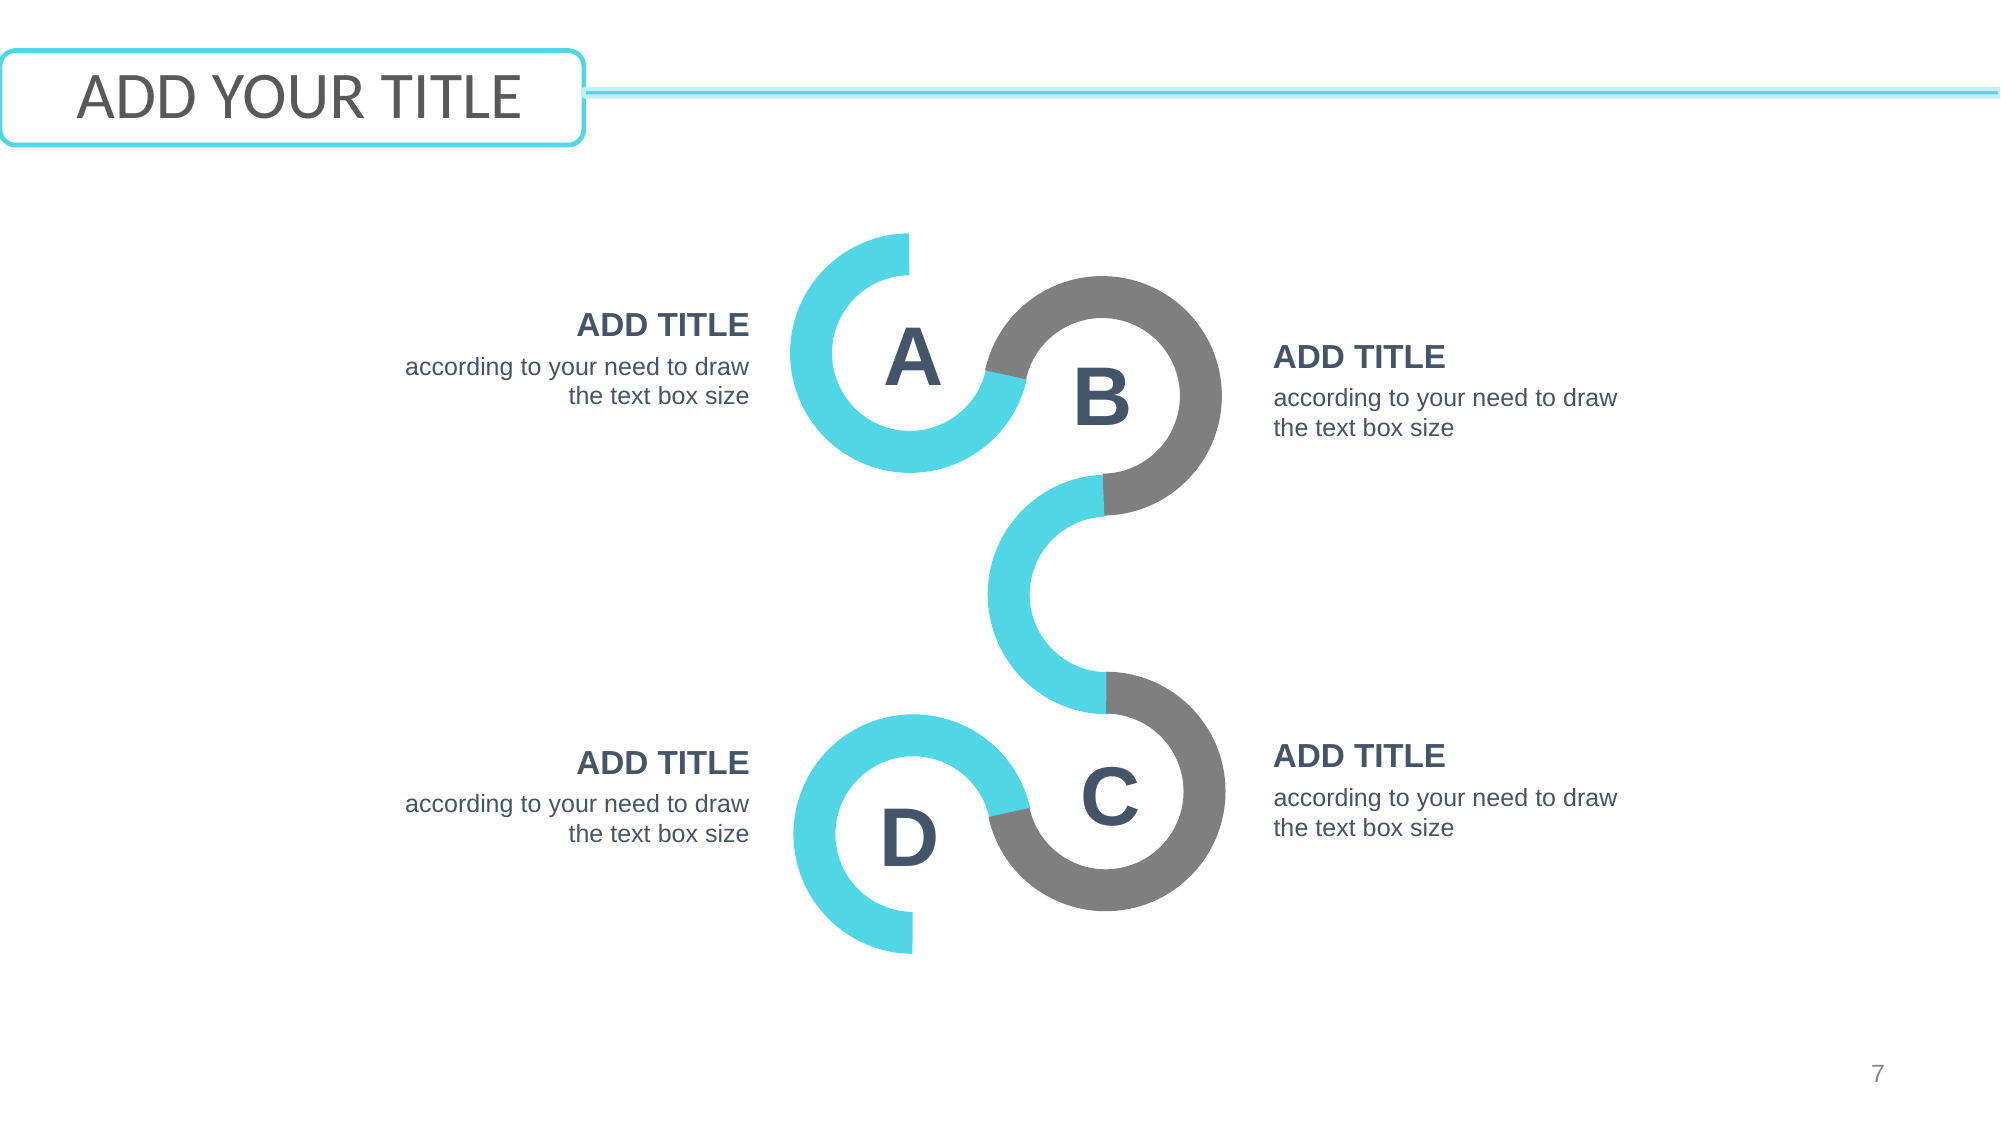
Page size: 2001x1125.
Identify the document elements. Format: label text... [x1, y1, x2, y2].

text_box ADD TITLE [1272, 335, 1594, 376]
text_box according to your need to draw the text box size [366, 349, 750, 410]
text_box ADD YOUR TITLE [61, 45, 538, 140]
text_box according to your need to draw the text box size [1273, 781, 1657, 842]
text_box B [1058, 335, 1148, 450]
text_box ADD TITLE [429, 741, 750, 782]
text_box according to your need to draw the text box size [366, 787, 750, 848]
text_box according to your need to draw the text box size [1273, 381, 1657, 442]
text_box A [868, 295, 959, 410]
text_box [987, 474, 1109, 715]
slide_number 7 [1433, 1042, 1900, 1103]
text_box [790, 233, 1027, 473]
text_box [793, 714, 1031, 954]
text_box ADD TITLE [1272, 734, 1594, 775]
text_box D [865, 776, 955, 891]
text_box ADD TITLE [429, 303, 750, 344]
text_box [0, 50, 584, 146]
text_box [985, 276, 1222, 516]
text_box C [1065, 734, 1155, 850]
text_box [583, 88, 2000, 97]
text_box [988, 671, 1226, 912]
